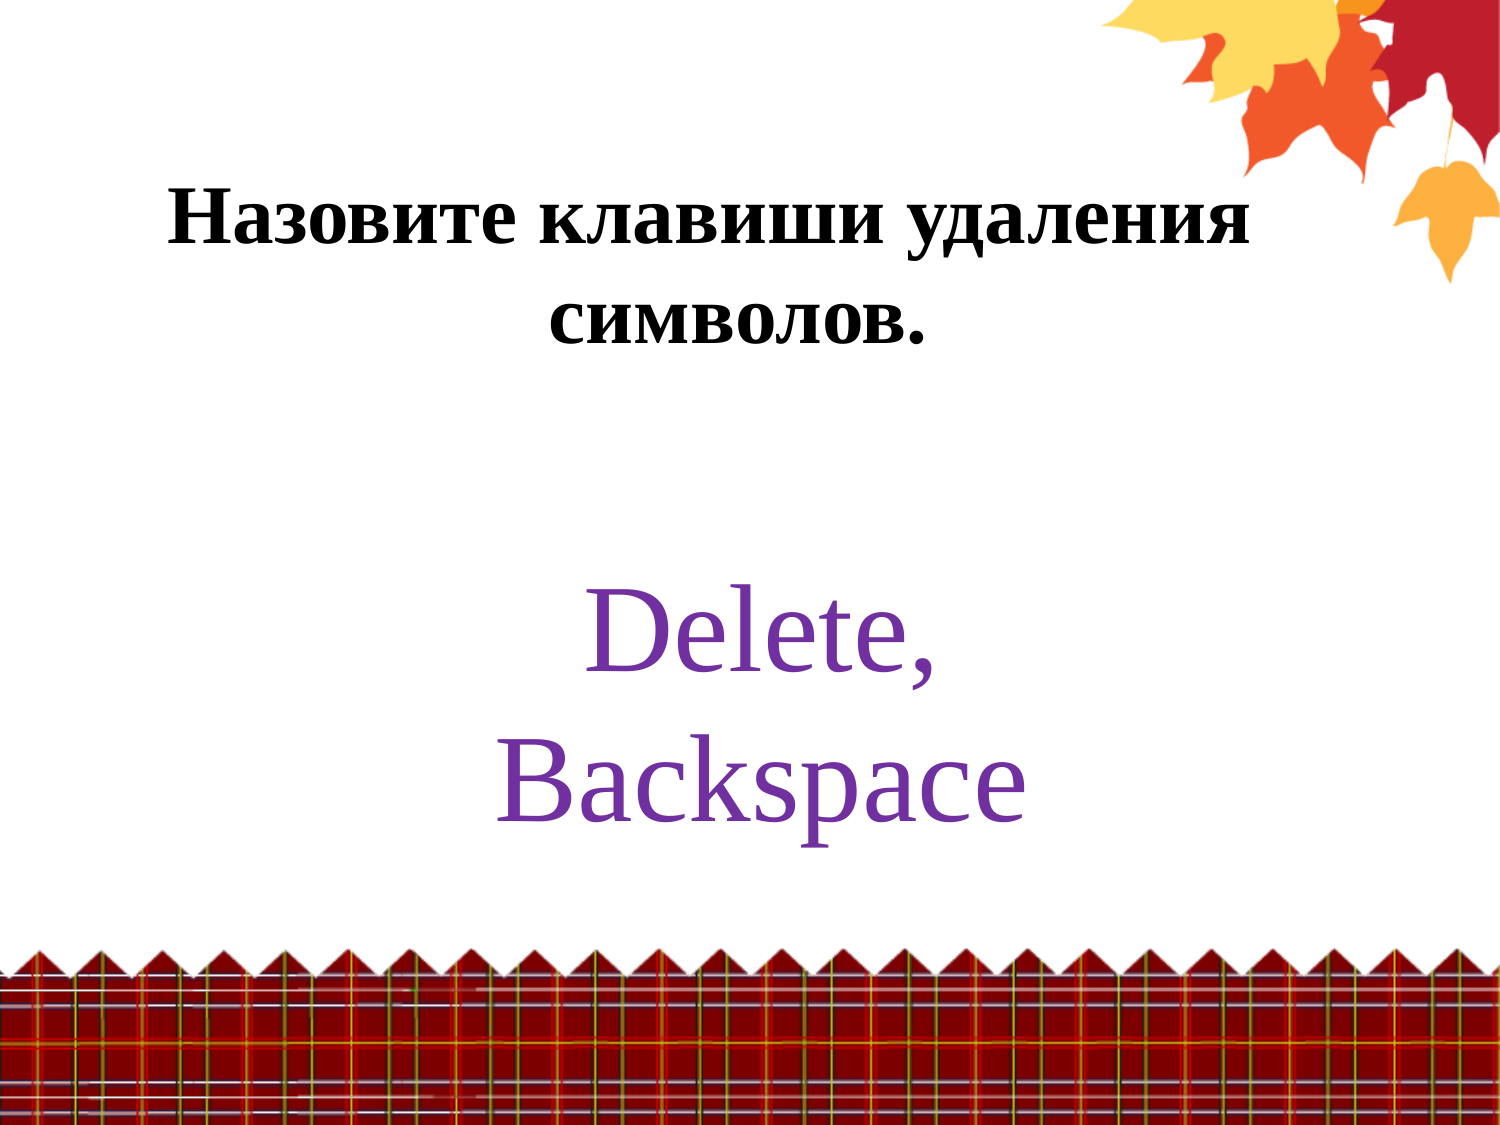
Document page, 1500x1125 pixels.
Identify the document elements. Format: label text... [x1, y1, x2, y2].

list Назовите клавиши удаления символов. [35, 152, 1386, 489]
text_box Delete, Backspace [383, 538, 1140, 854]
picture [0, 0, 1500, 1125]
